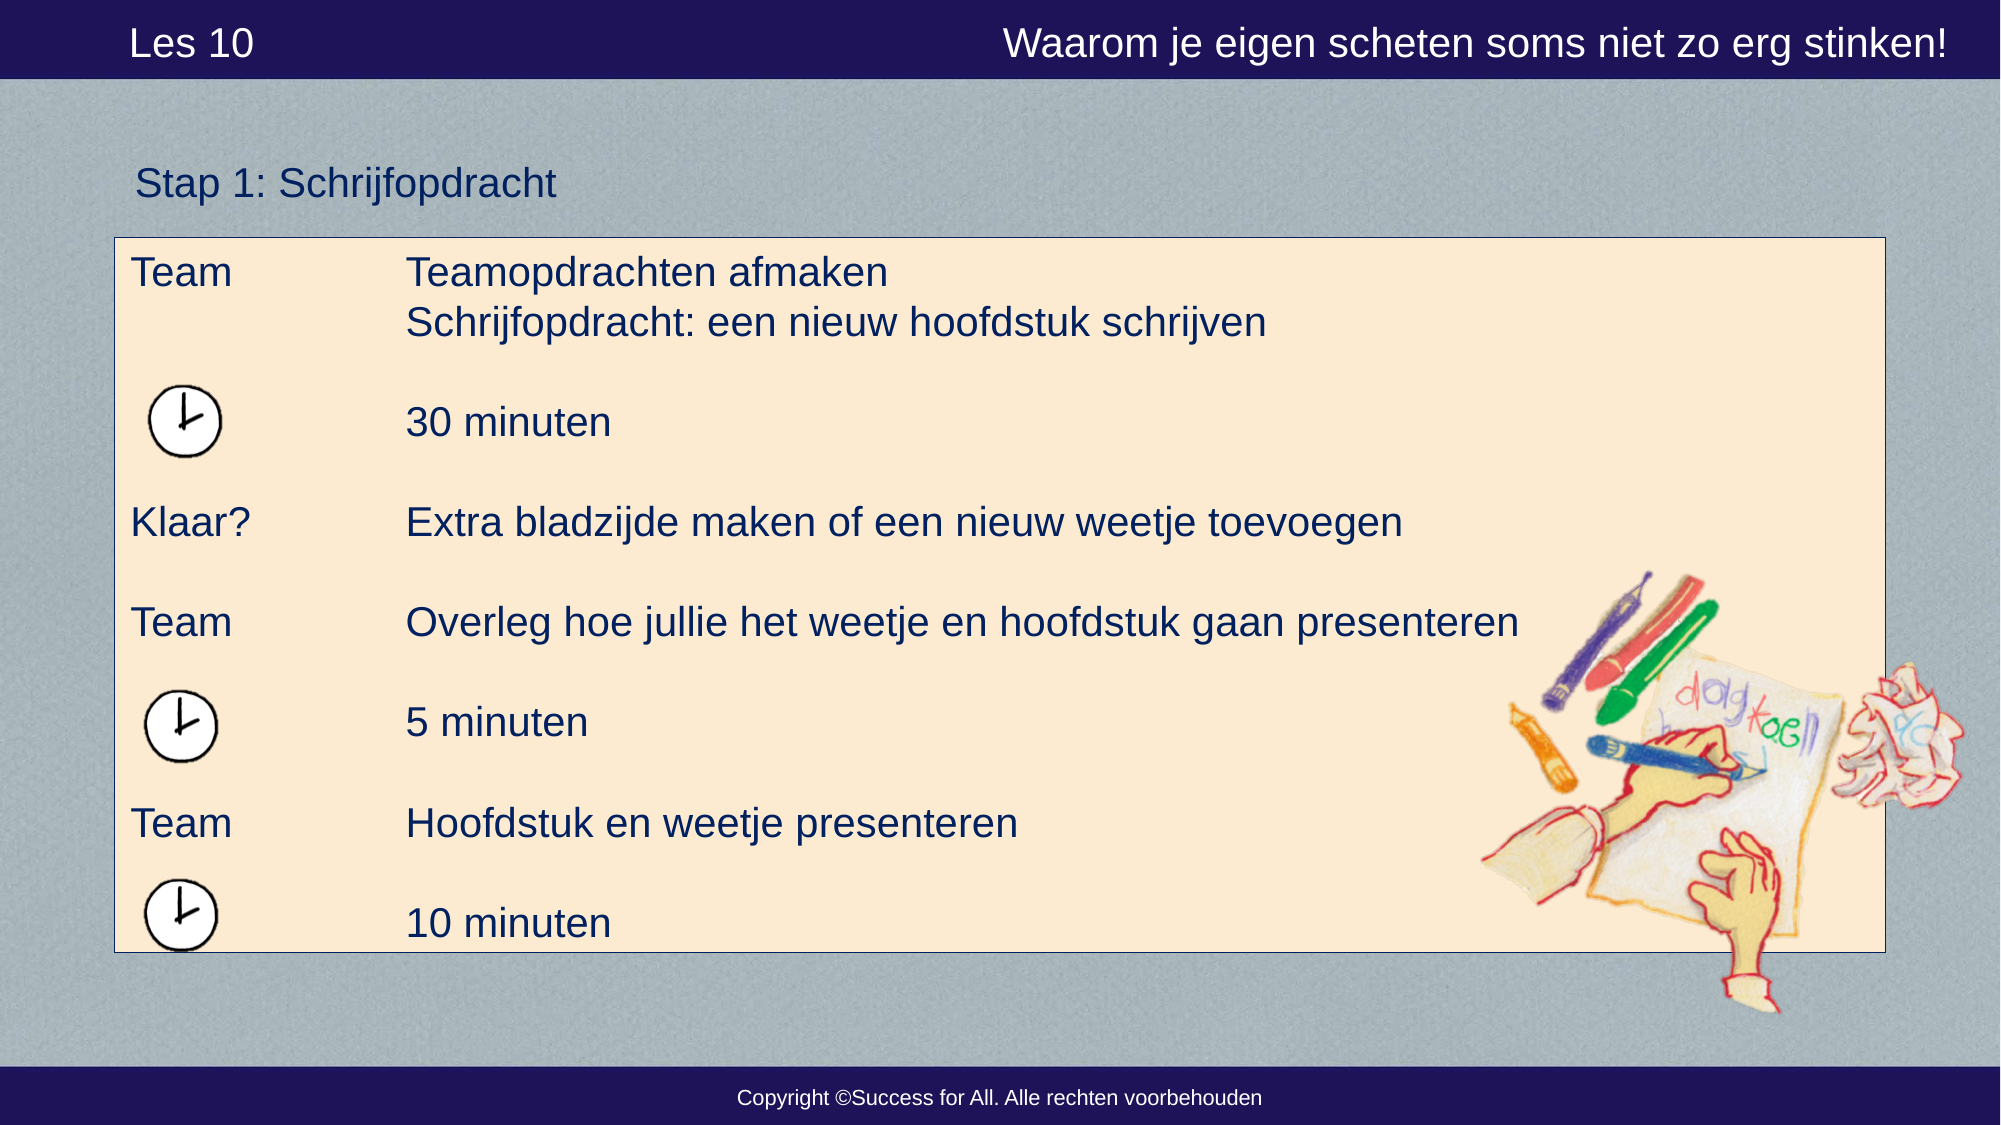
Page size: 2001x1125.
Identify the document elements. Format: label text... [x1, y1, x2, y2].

text_box Copyright ©Success for All. Alle rechten voorbehouden [0, 1076, 2000, 1125]
text_box Stap 1: Schrijfopdracht [120, 148, 913, 214]
picture [0, 0, 2001, 1125]
text_box Team Teamopdrachten afmaken Schrijfopdracht: een nieuw hoofdstuk schrijven 30 minuten Klaar? Extra bladzijde maken of een nieuw weetje toevoegen Team Overleg hoe jullie het weetje en hoofdstuk gaan presenteren 5 minuten Team Hoofdstuk en weetje presenteren 10 minuten [114, 237, 1886, 953]
text_box Les 10 [114, 8, 354, 73]
text_box Waarom je eigen scheten soms niet zo erg stinken! [786, 8, 1963, 73]
